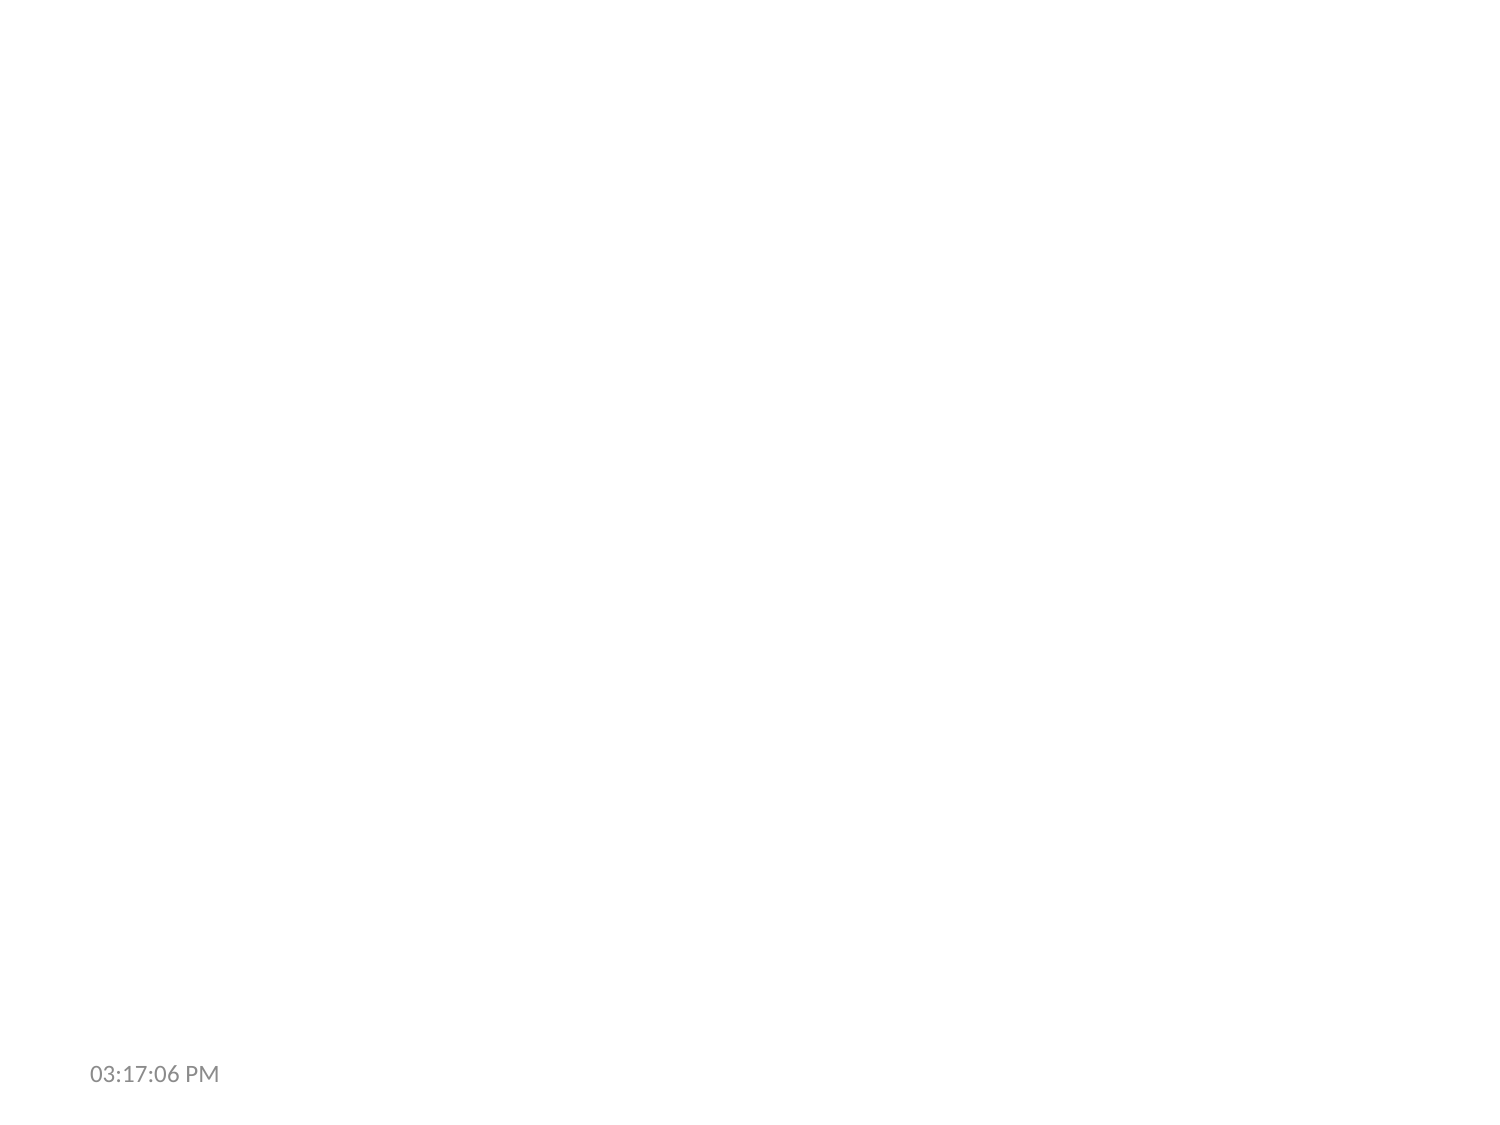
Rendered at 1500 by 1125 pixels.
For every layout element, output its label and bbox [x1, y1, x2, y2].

slide_number [75, 1042, 425, 1103]
